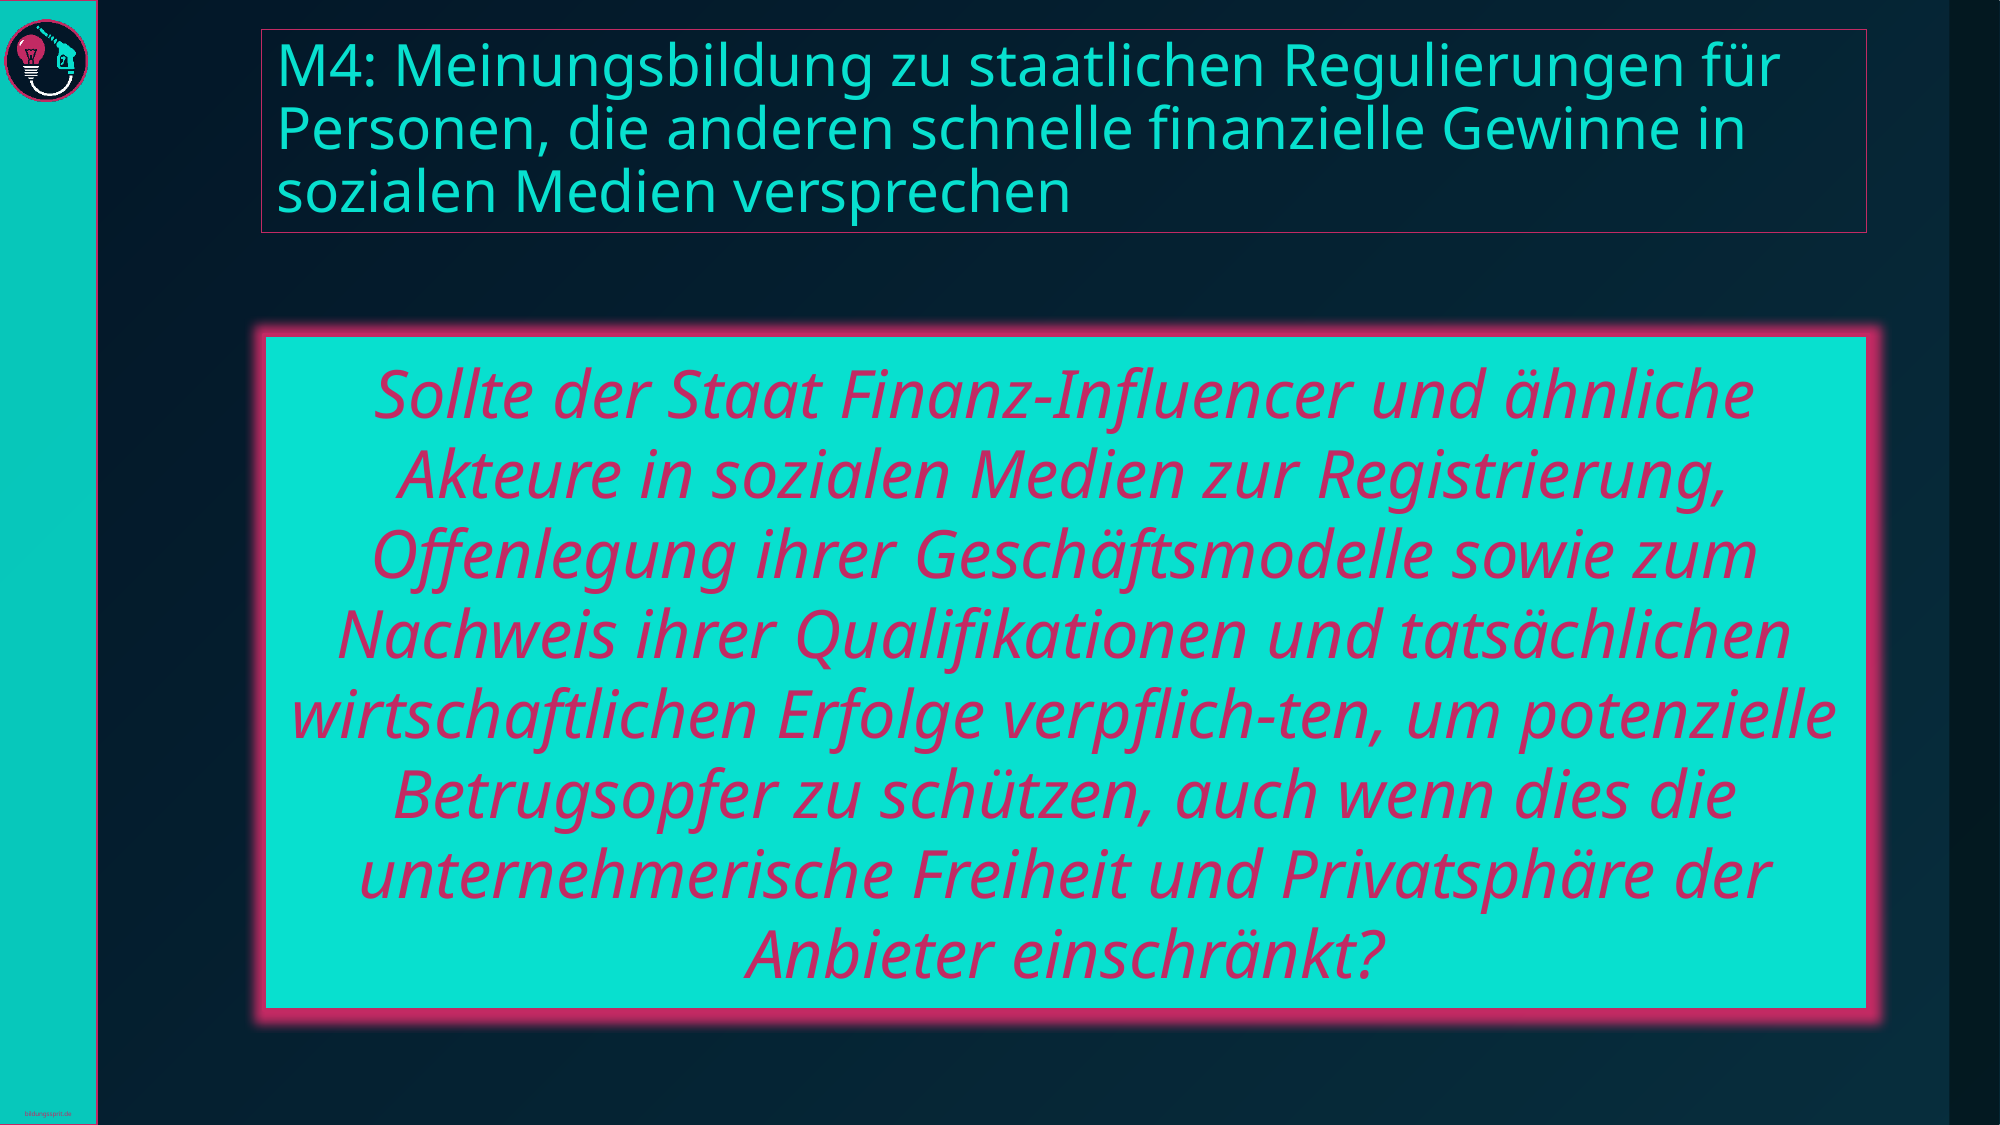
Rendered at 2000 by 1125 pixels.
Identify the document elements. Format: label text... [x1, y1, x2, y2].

text_box Sollte der Staat Finanz-Influencer und ähnliche Akteure in sozialen Medien zur Registrierung, Offenlegung ihrer Geschäftsmodelle sowie zum Nachweis ihrer Qualifikationen und tatsächlichen wirtschaftlichen Erfolge verpflich-ten, um potenzielle Betrugsopfer zu schützen, auch wenn dies die unternehmerische Freiheit und Privatsphäre der Anbieter einschränkt? [263, 334, 1869, 1010]
title M4: Meinungsbildung zu staatlichen Regulierungen für Personen, die anderen schnelle finanzielle Gewinne in sozialen Medien versprechen [261, 29, 1867, 233]
picture [4, 19, 88, 102]
